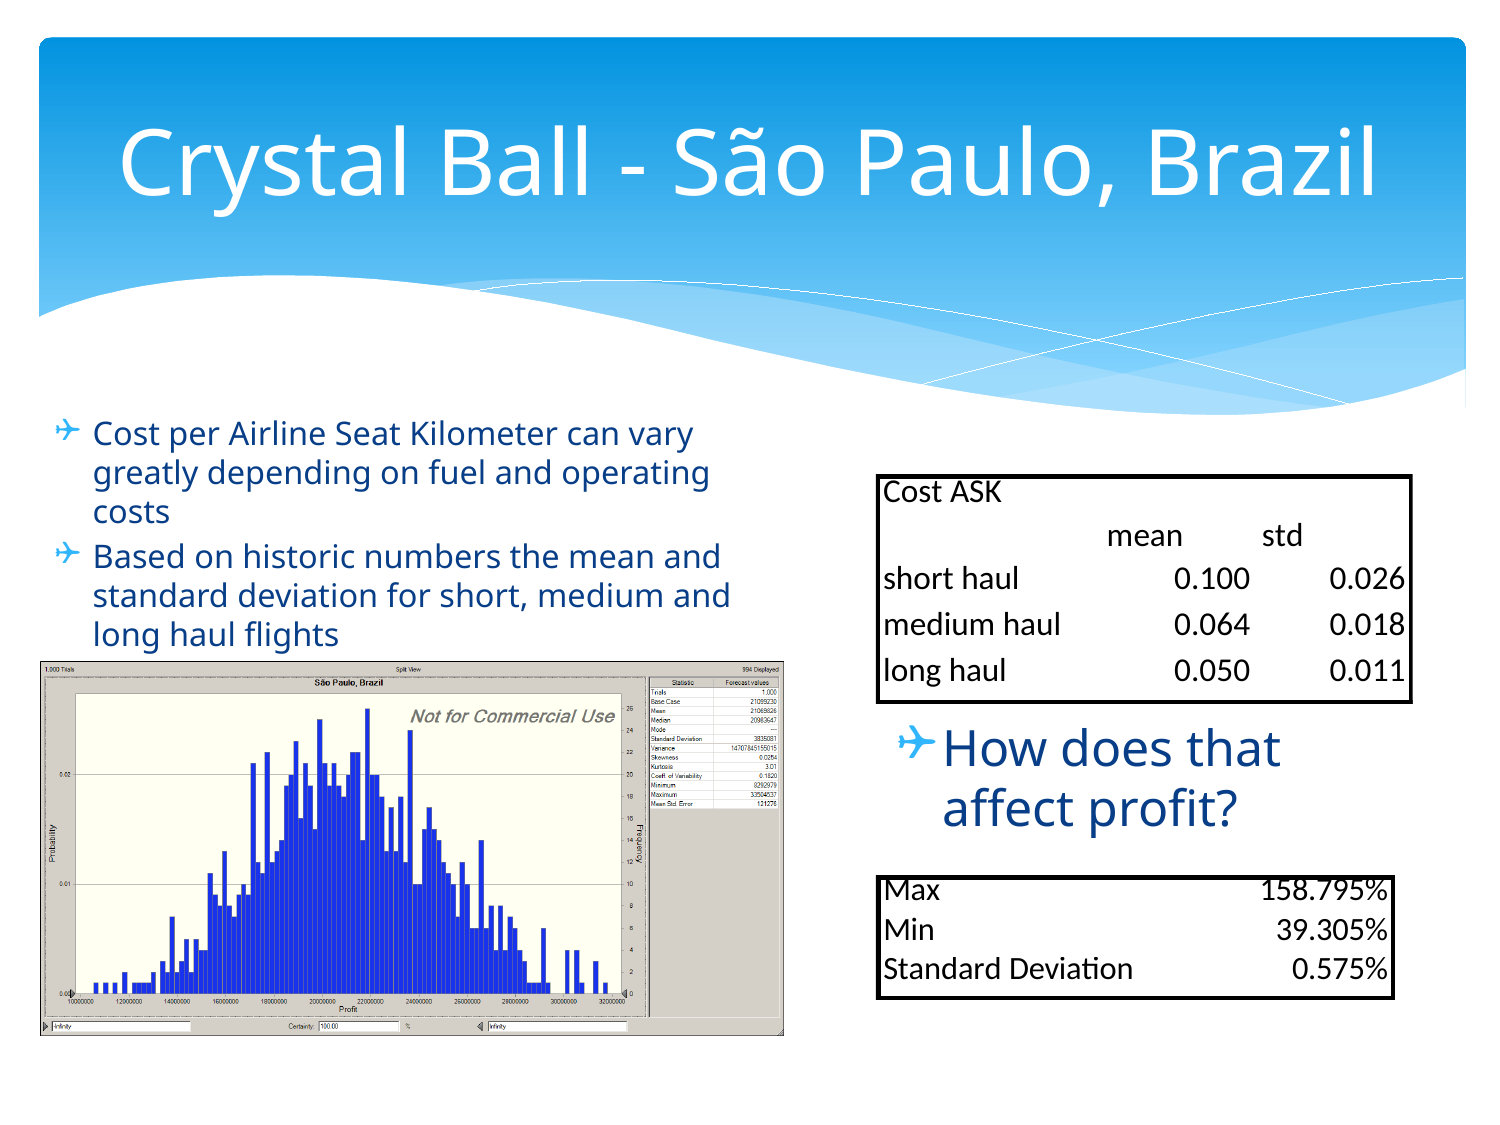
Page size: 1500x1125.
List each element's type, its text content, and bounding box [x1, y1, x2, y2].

text_box How does that affect profit? [881, 713, 1391, 849]
picture [875, 874, 1397, 1000]
text_box Cost per Airline Seat Kilometer can vary greatly depending on fuel and operating costs Based on historic numbers the mean and standard deviation for short, medium and long haul flights [40, 405, 784, 660]
title Crystal Ball - São Paulo, Brazil [75, 55, 1425, 261]
picture [39, 661, 784, 1036]
picture [875, 474, 1415, 704]
